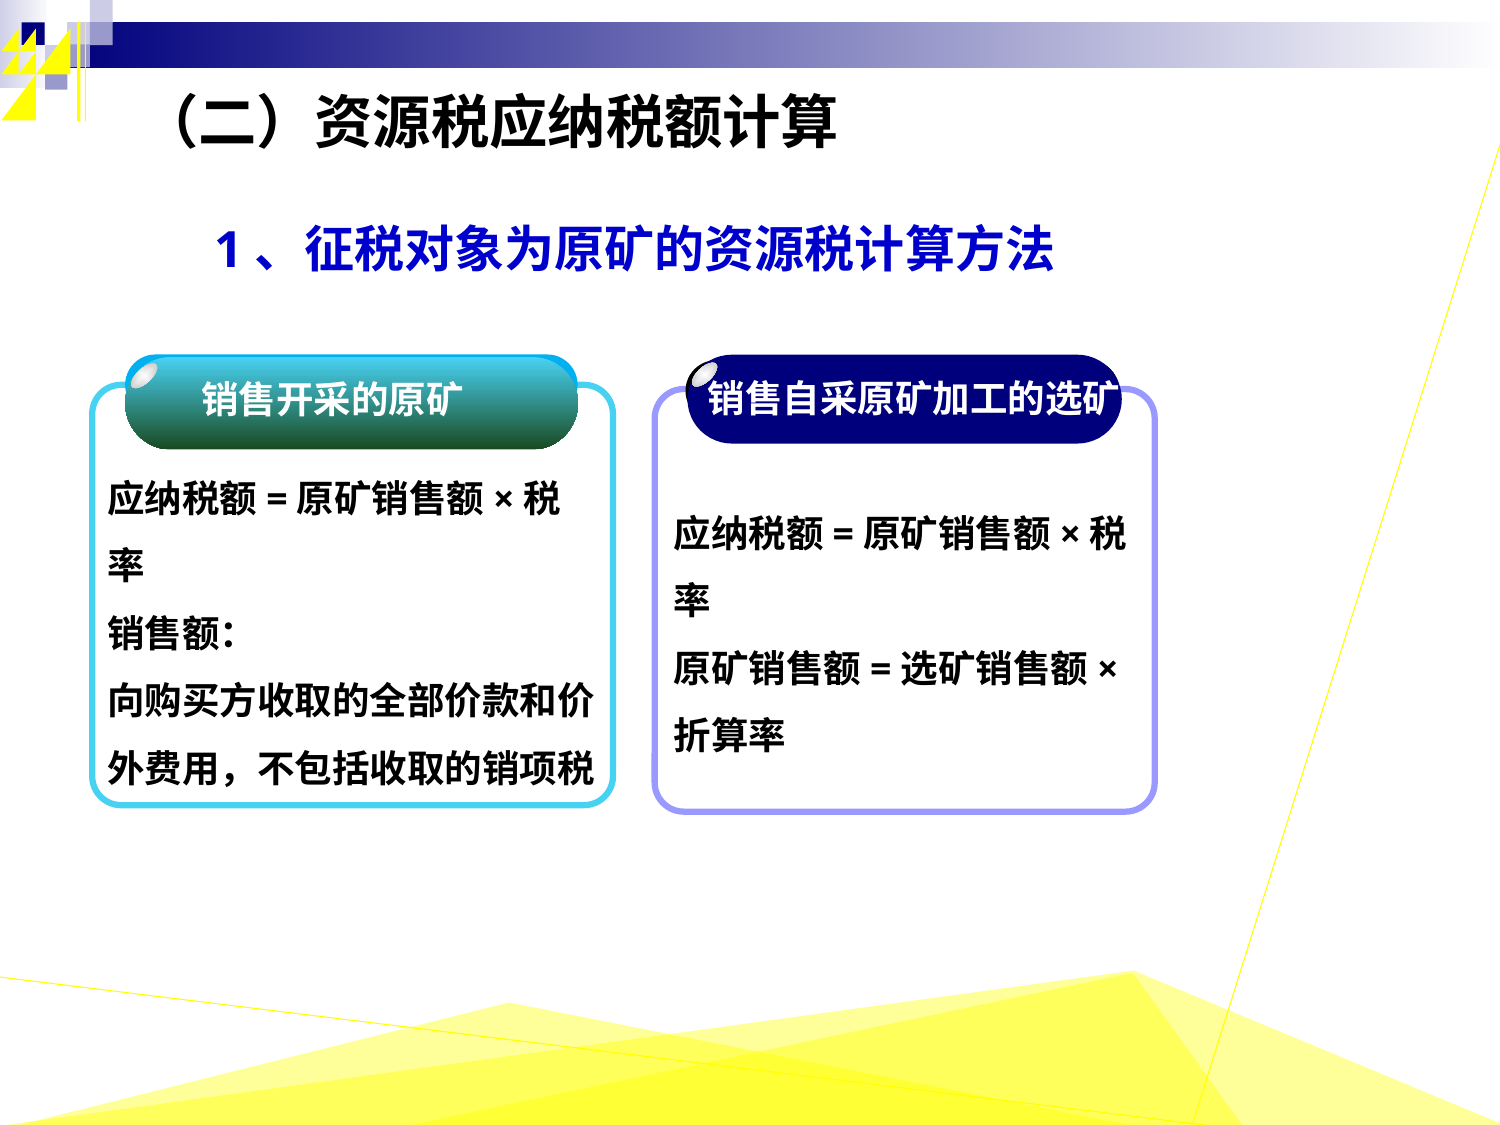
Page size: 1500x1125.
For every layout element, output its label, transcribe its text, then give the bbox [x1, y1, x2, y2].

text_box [92, 347, 613, 806]
text_box [69, 160, 550, 286]
text_box （二）资源税应纳税额计算 [125, 77, 991, 163]
text_box [68, 242, 1090, 620]
text_box [43, 620, 1065, 838]
text_box 1、征税对象为原矿的资源税计算方法 [199, 209, 1070, 285]
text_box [654, 354, 1155, 812]
